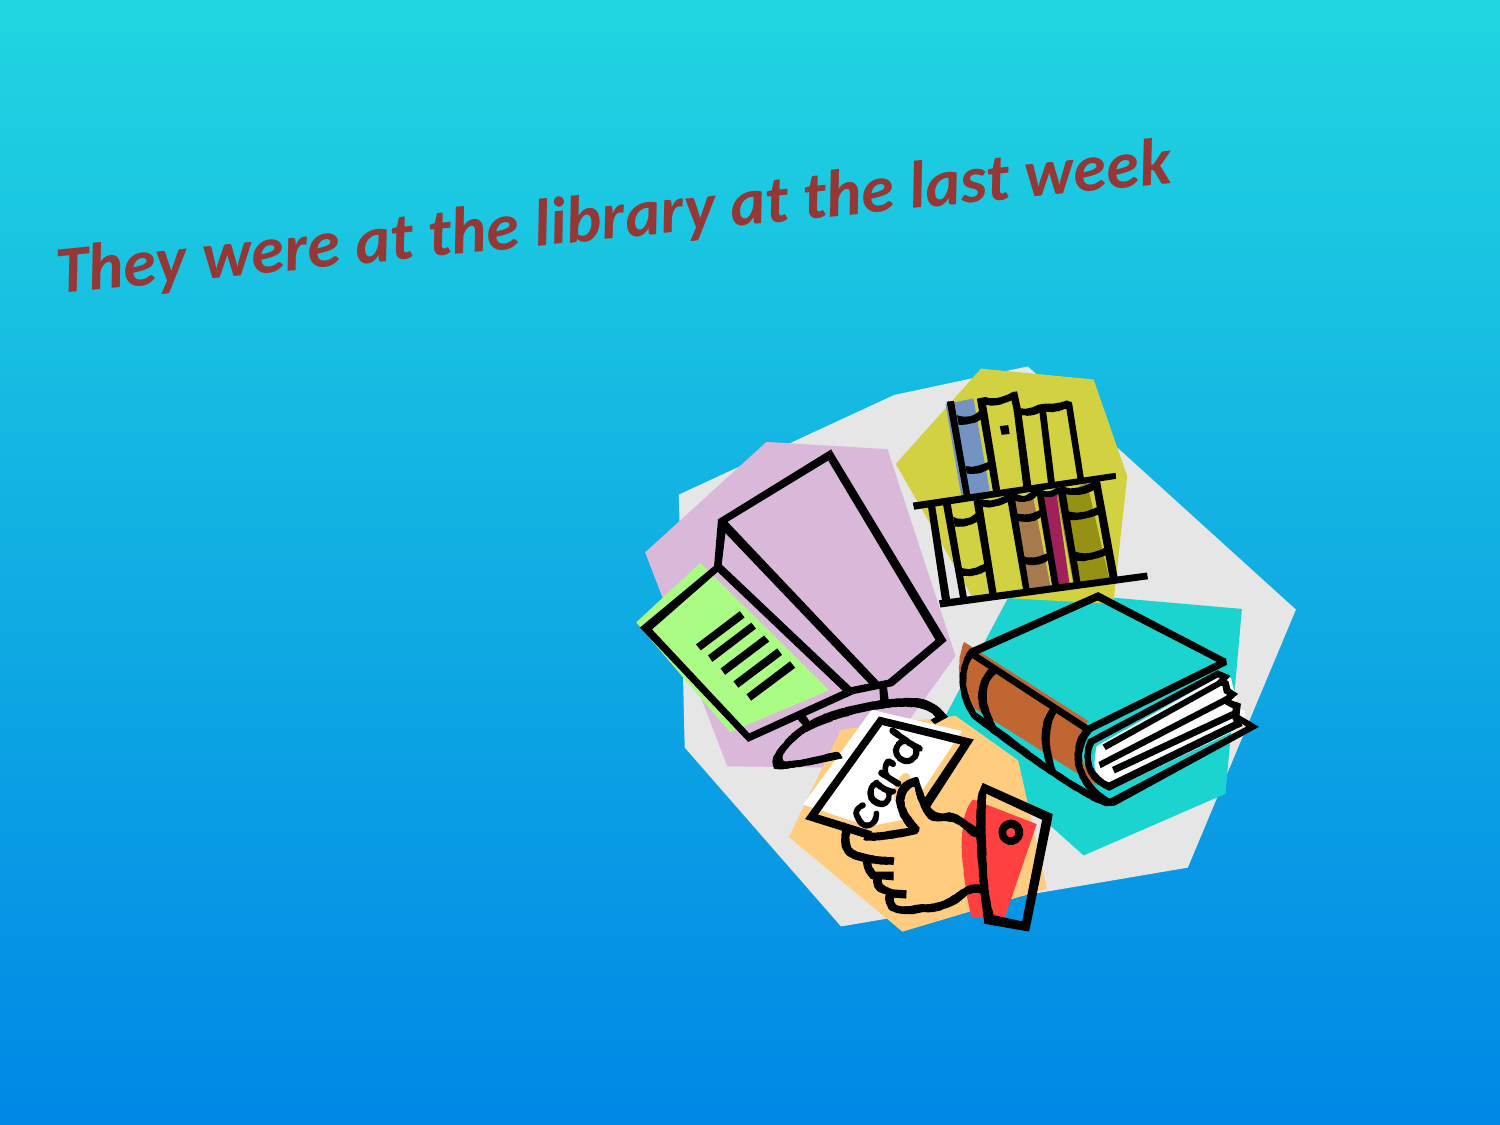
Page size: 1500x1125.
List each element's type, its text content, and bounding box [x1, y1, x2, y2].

picture [650, 366, 1308, 945]
list They were at the library at the last week [35, 87, 1464, 1070]
